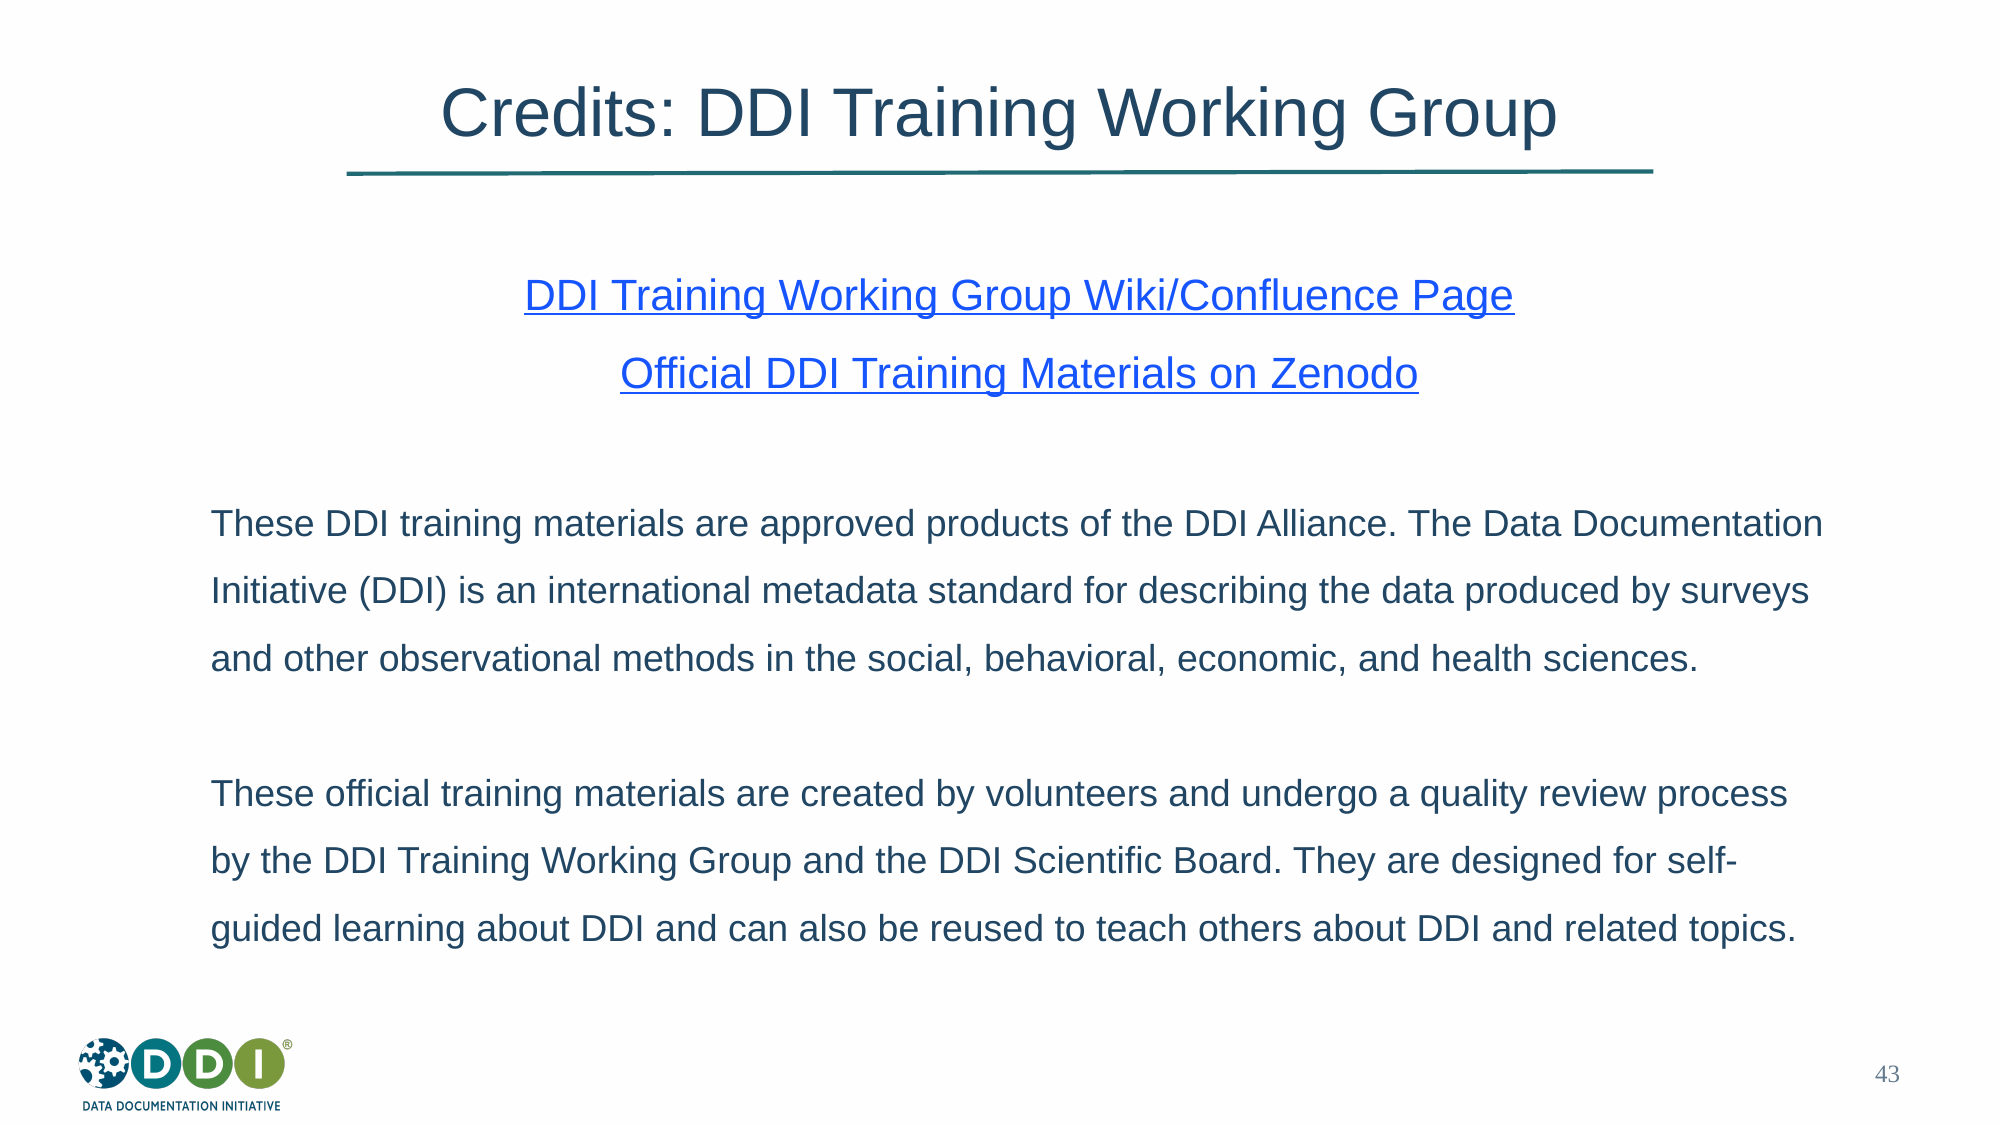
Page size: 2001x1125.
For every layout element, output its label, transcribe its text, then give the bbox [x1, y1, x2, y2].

picture [65, 1032, 305, 1115]
slide_number 43 [1465, 1042, 1916, 1103]
text_box DDI Training Working Group Wiki/Confluence Page Official DDI Training Materials on Zenodo These DDI training materials are approved products of the DDI Alliance. The Data Documentation Initiative (DDI) is an international metadata standard for describing the data produced by surveys and other observational methods in the social, behavioral, economic, and health sciences. These official training materials are created by volunteers and undergo a quality review process by the DDI Training Working Group and the DDI Scientific Board. They are designed for self-guided learning about DDI and can also be reused to teach others about DDI and related topics. [195, 232, 1843, 999]
title Credits: DDI Training Working Group [137, 59, 1863, 278]
